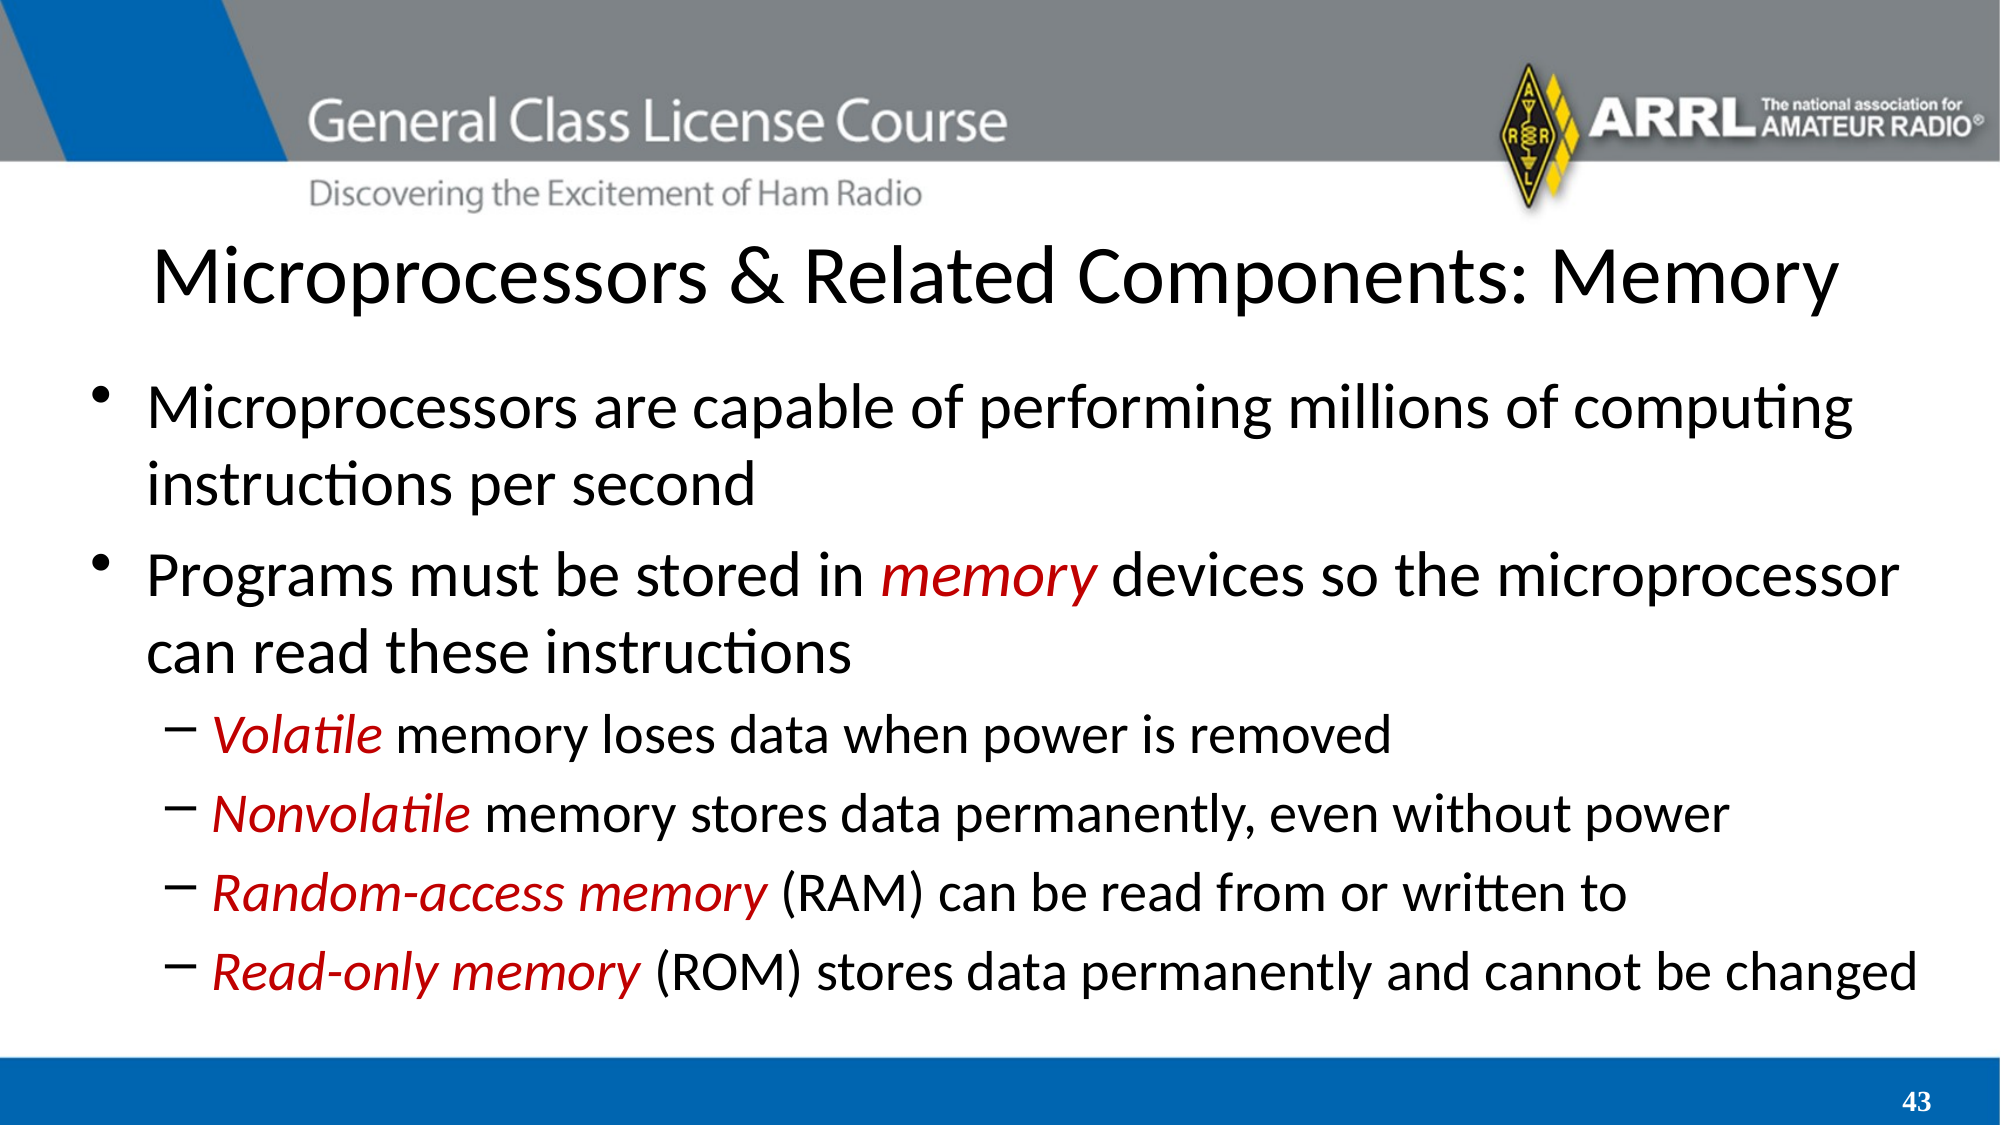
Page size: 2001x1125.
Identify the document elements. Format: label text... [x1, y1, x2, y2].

picture [0, 0, 2001, 1125]
list Microprocessors are capable of performing millions of computing instructions per second Programs must be stored in memory devices so the microprocessor can read these instructions Volatile memory loses data when power is removed Nonvolatile memory stores data permanently, even without power Random-access memory (RAM) can be read from or written to Read-only memory (ROM) stores data permanently and cannot be changed [75, 355, 1938, 1075]
title Microprocessors & Related Components: Memory [96, 212, 1897, 355]
